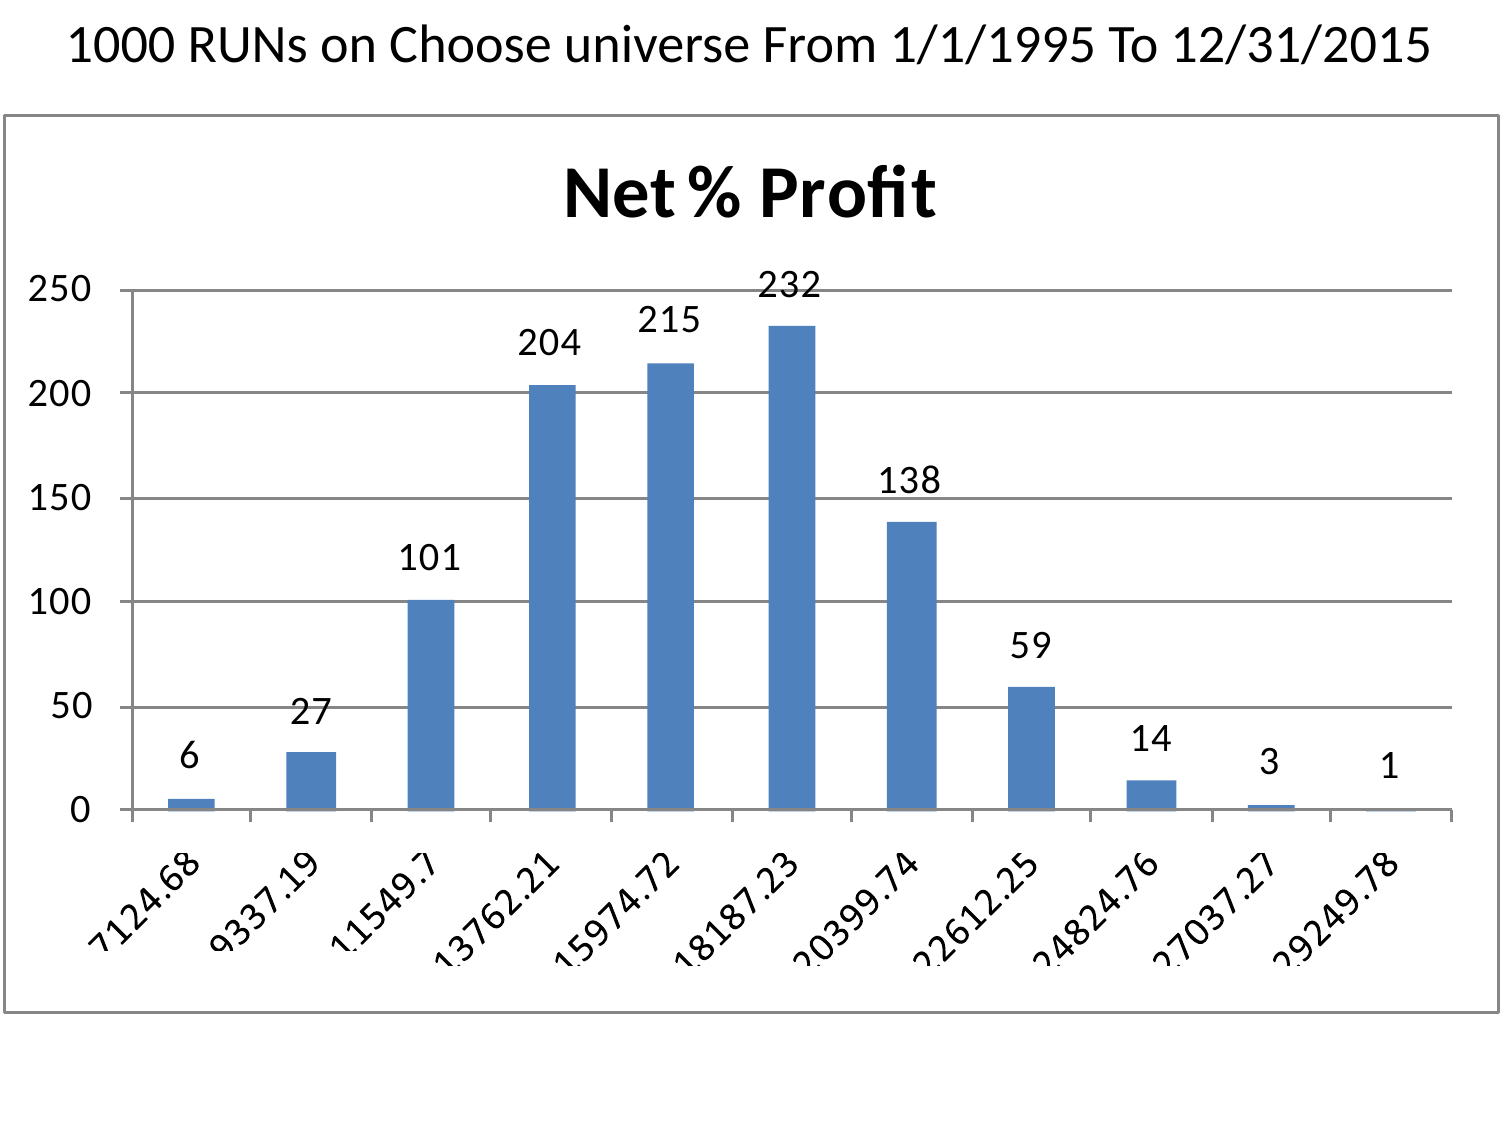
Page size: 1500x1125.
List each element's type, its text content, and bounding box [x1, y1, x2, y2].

text_box 1000 RUNs on Choose universe From 1/1/1995 To 12/31/2015 [0, 0, 1500, 81]
picture [0, 110, 1500, 1014]
